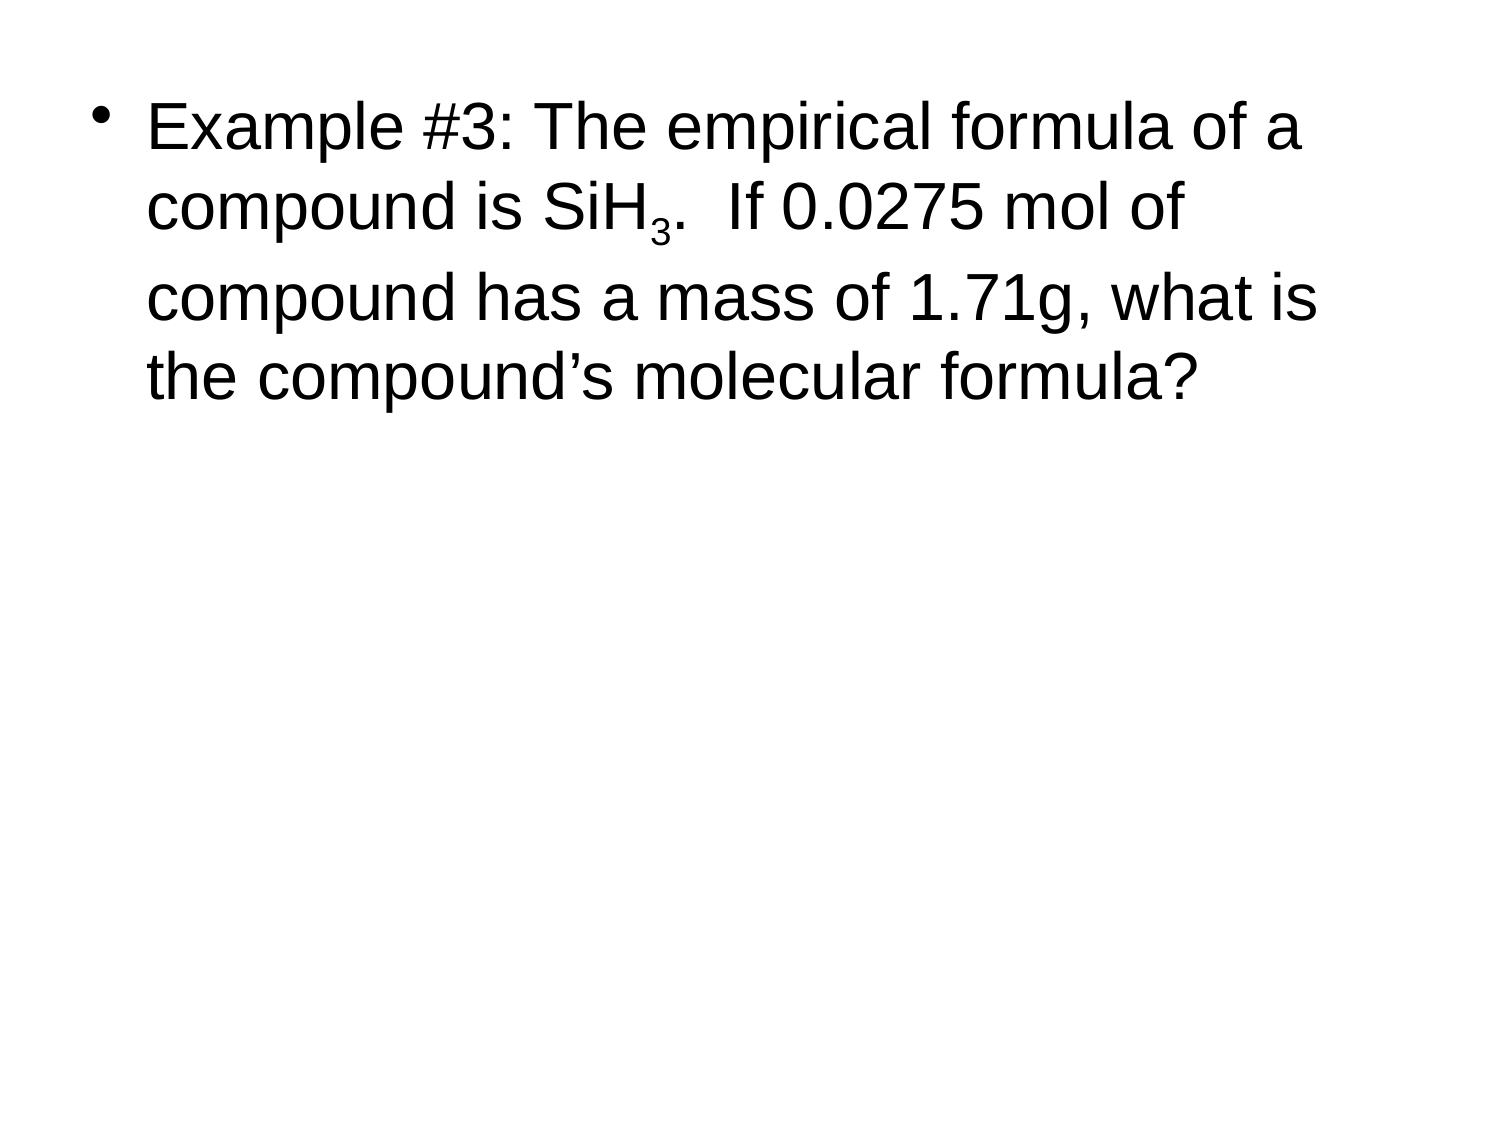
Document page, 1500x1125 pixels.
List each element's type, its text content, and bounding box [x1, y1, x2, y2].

list Example #3: The empirical formula of a compound is SiH3. If 0.0275 mol of compound has a mass of 1.71g, what is the compound’s molecular formula? [74, 74, 1426, 1006]
